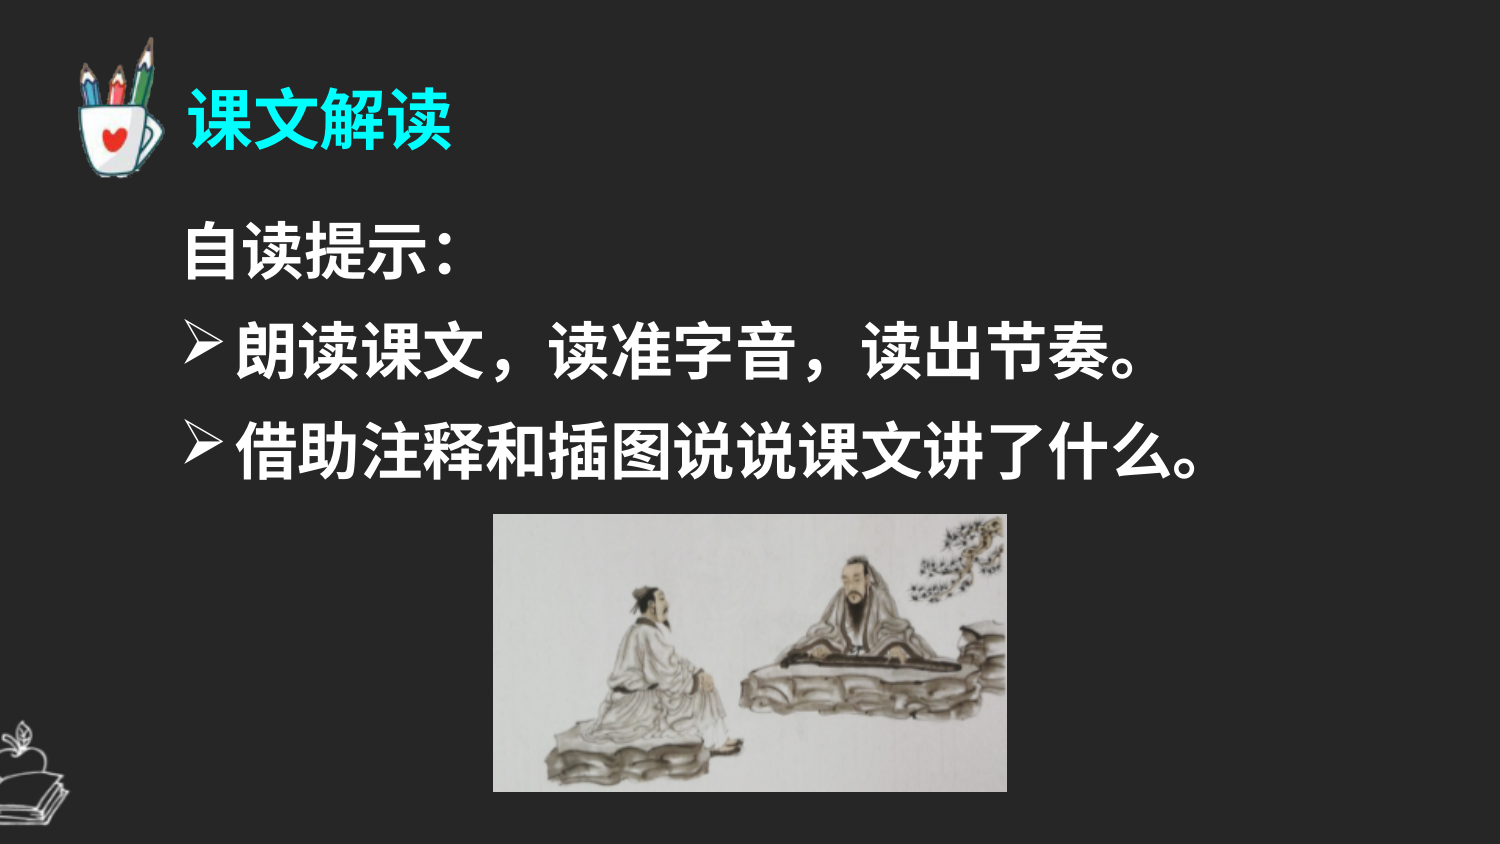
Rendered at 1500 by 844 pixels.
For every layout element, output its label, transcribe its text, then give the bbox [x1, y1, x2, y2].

text_box 自读提示： 朗读课文，读准字音，读出节奏。 借助注释和插图说说课文讲了什么。 [164, 204, 1368, 495]
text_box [49, 31, 476, 187]
picture [0, 0, 1500, 844]
